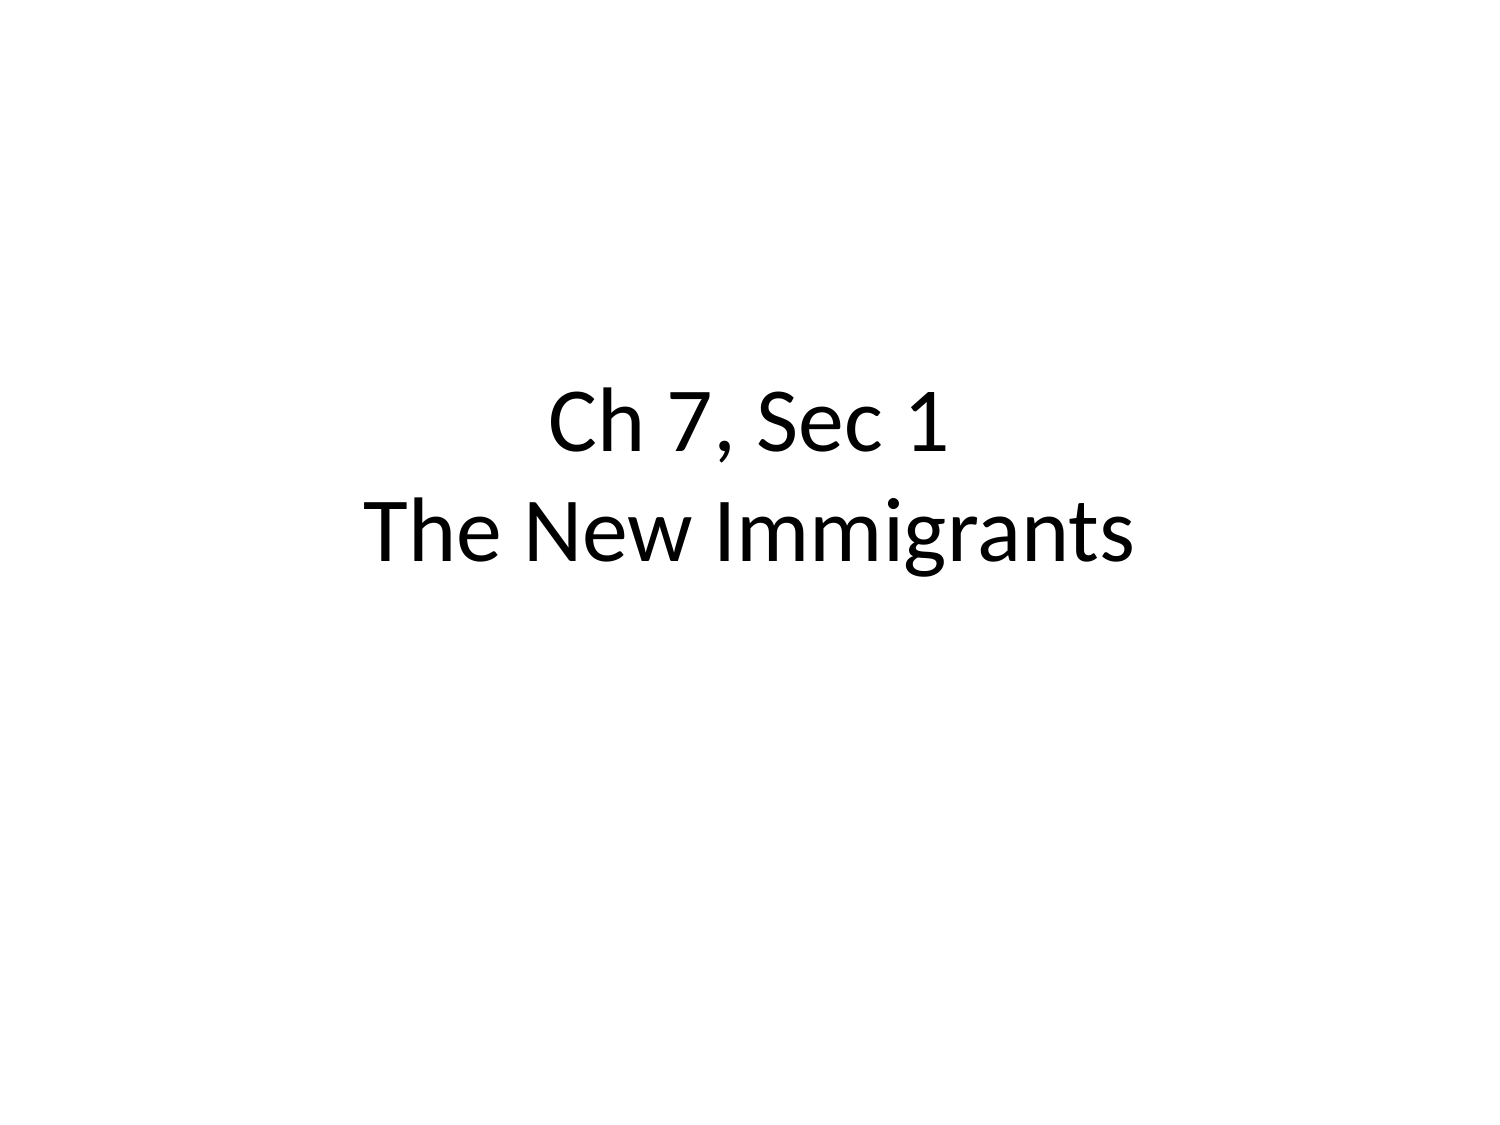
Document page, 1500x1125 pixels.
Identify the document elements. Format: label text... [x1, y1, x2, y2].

title Ch 7, Sec 1 The New Immigrants [112, 349, 1388, 591]
